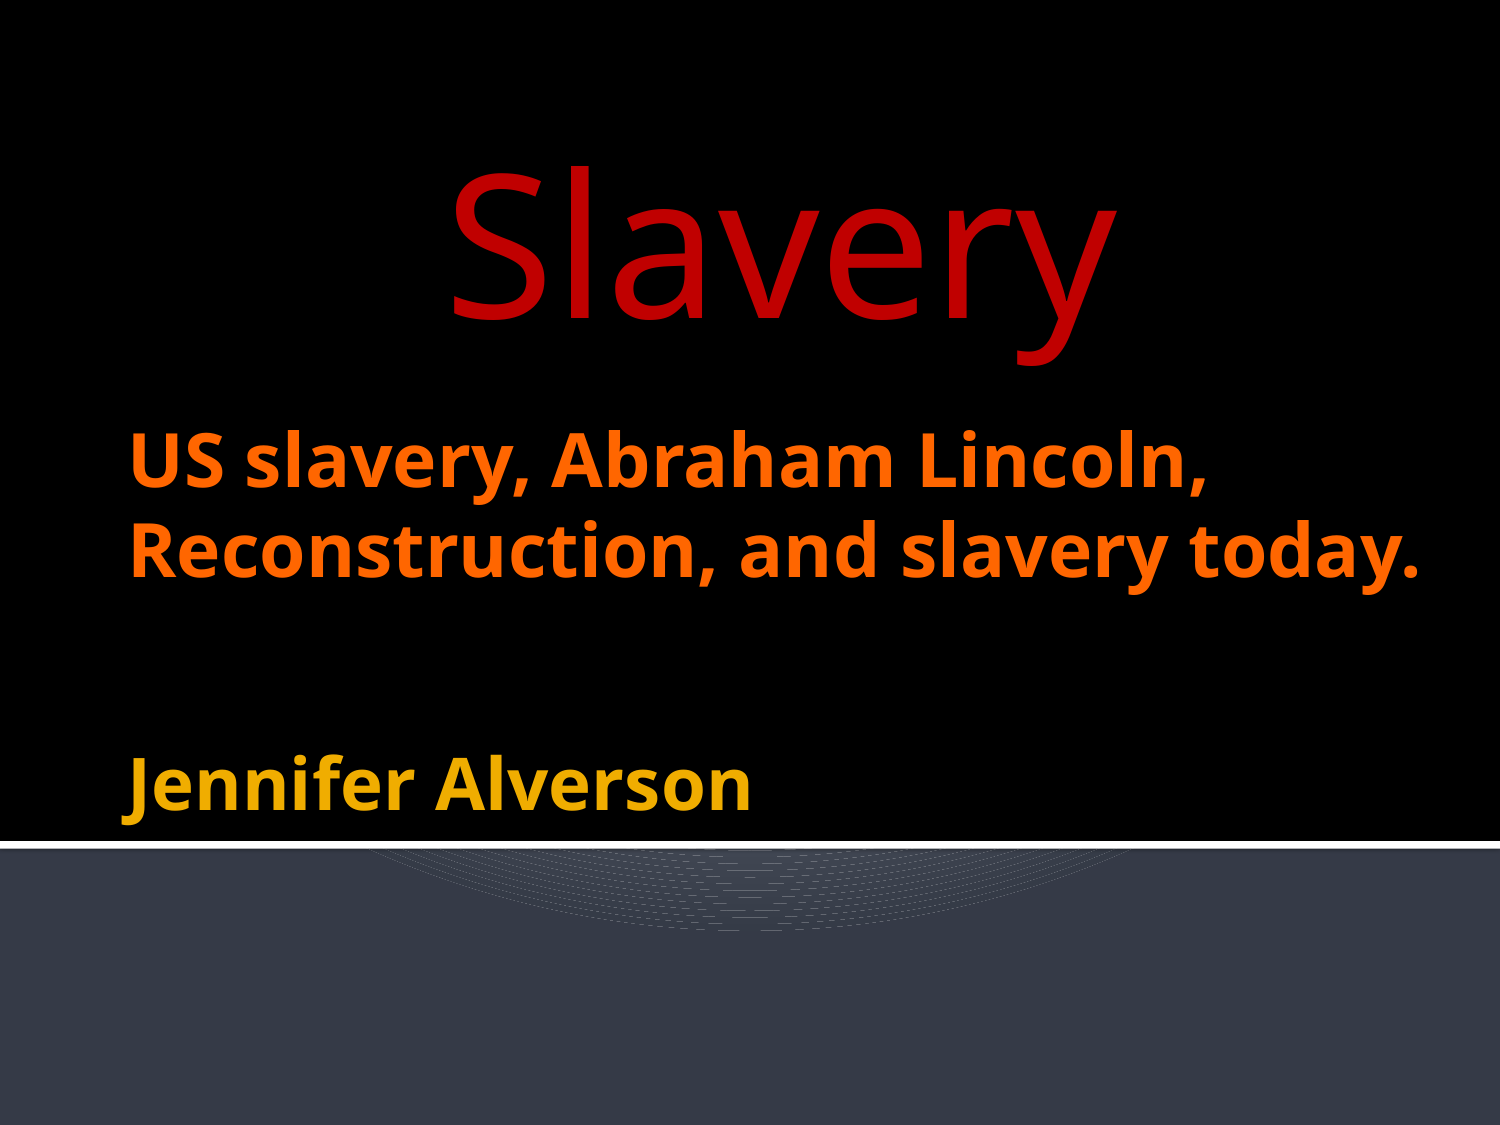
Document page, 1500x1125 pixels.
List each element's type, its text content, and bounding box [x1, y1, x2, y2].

text_box US slavery, Abraham Lincoln, Reconstruction, and slavery today. [112, 412, 1438, 675]
title Jennifer Alverson [112, 737, 1438, 825]
subtitle Slavery [112, 112, 1438, 359]
